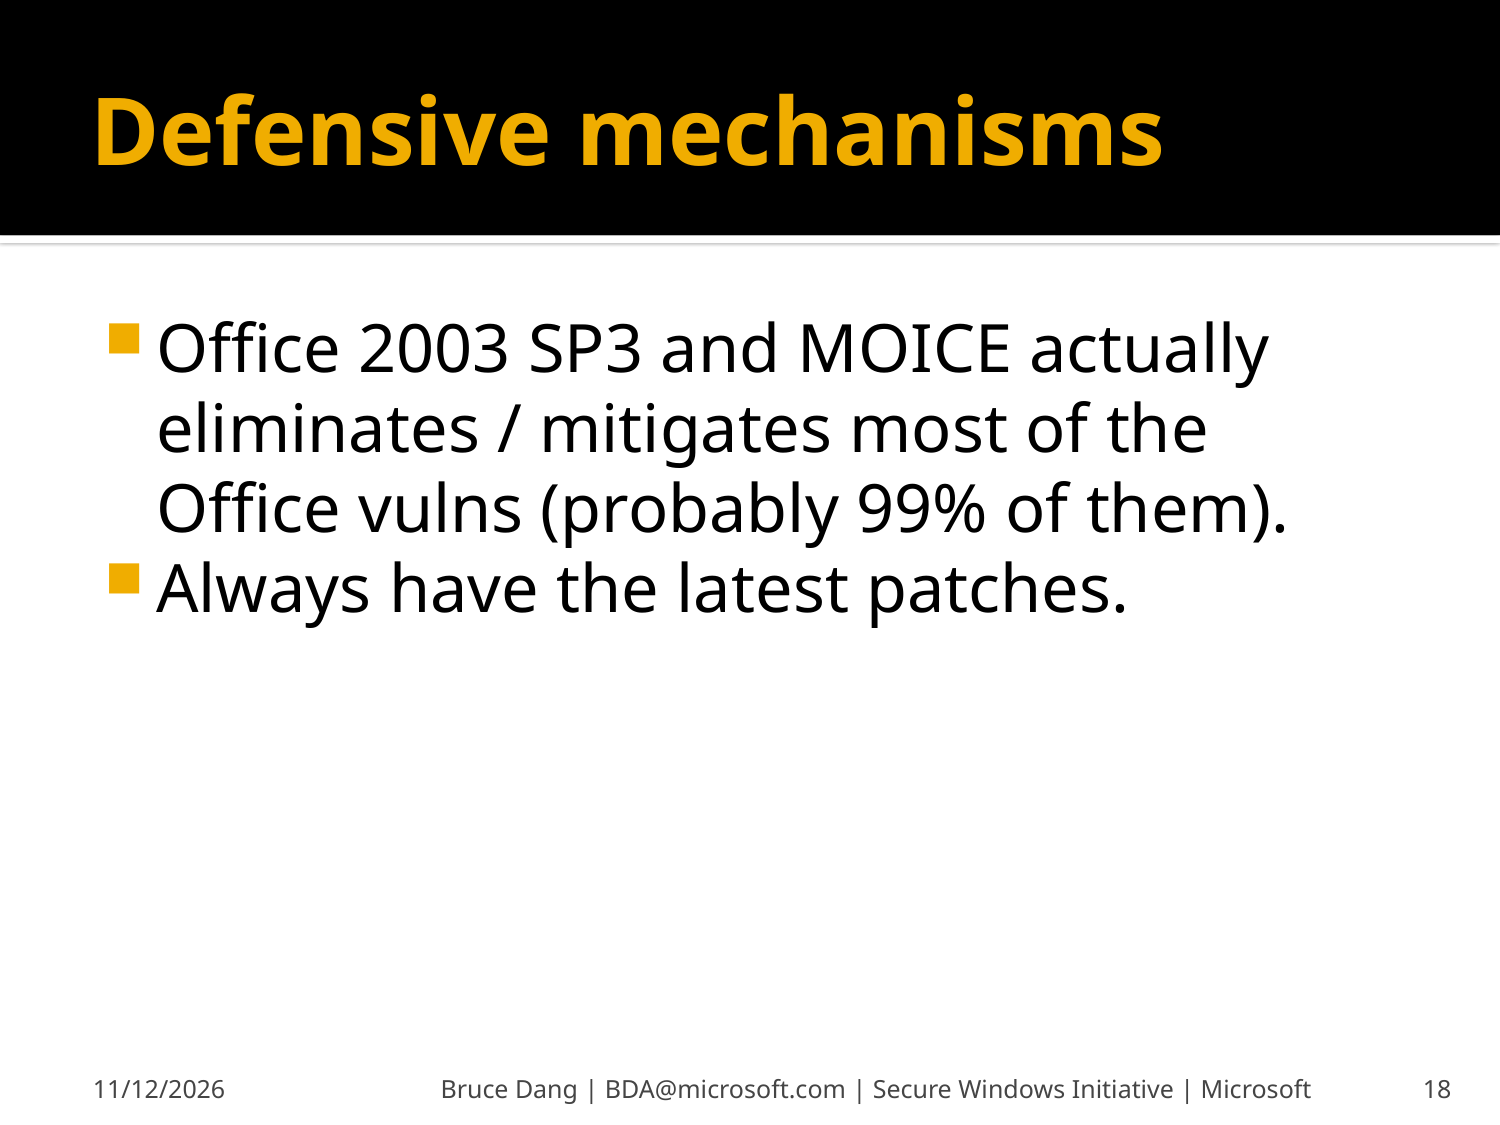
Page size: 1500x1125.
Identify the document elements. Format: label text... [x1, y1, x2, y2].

slide_number 18 [1345, 1062, 1467, 1108]
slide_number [75, 1062, 425, 1108]
title Defensive mechanisms [75, 25, 1425, 231]
list Office 2003 SP3 and MOICE actually eliminates / mitigates most of the Office vulns (probably 99% of them). Always have the latest patches. [75, 291, 1425, 1050]
footer Bruce Dang | BDA@microsoft.com | Secure Windows Initiative | Microsoft [433, 1062, 1337, 1108]
